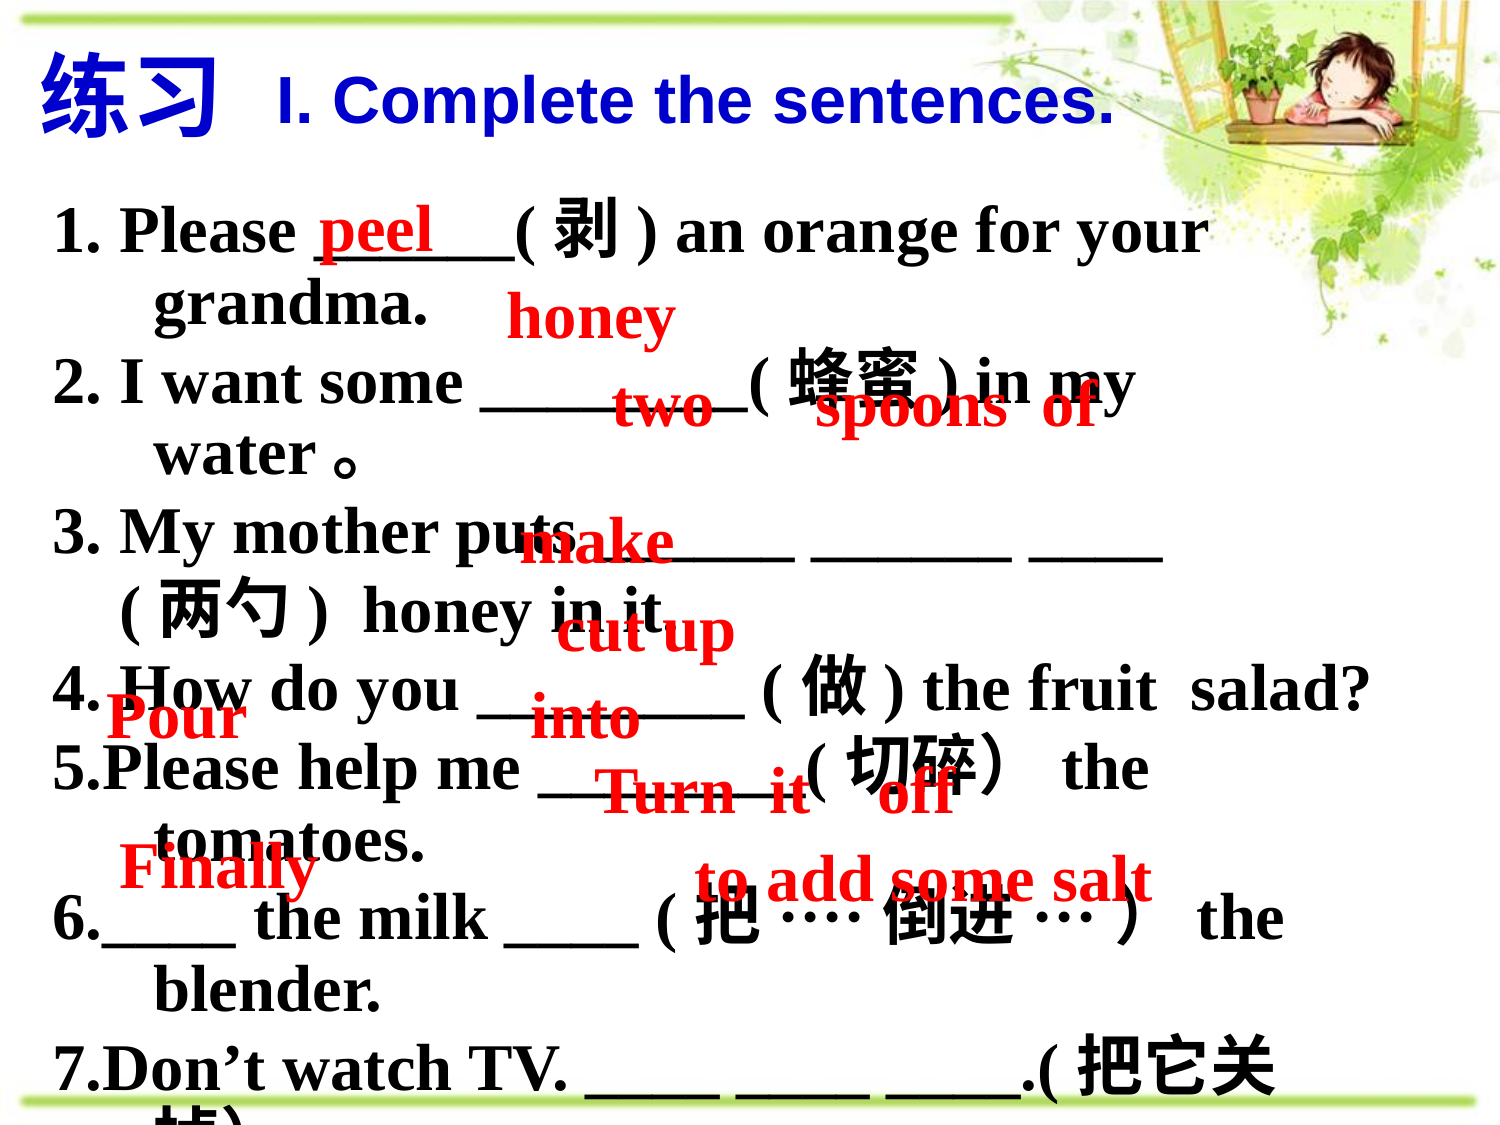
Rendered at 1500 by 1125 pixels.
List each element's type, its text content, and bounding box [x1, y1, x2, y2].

text_box I. Complete the sentences. [262, 49, 1133, 145]
title 练习 [24, 0, 300, 188]
text_box Finally [99, 812, 363, 912]
text_box Pour into [87, 662, 700, 762]
text_box cut up [537, 574, 774, 675]
list 1. Please ______(剥) an orange for your grandma. 2. I want some ________(蜂蜜) in my water。 3. My mother puts ______ ______ ____ (两勺) honey in it. 4. How do you ________ (做) the fruit salad? 5.Please help me ________(切碎）the tomatoes. 6.____ the milk ____ (把····倒进···）the blender. 7.Don’t watch TV. ____ ____ ____.(把它关掉） 8.______, don’t forget __ ___ ___ ____. 最后别忘记加一些盐。 [37, 187, 1408, 1044]
text_box peel [299, 174, 584, 275]
picture [0, 0, 1500, 1125]
text_box to add some salt [674, 824, 1188, 925]
text_box Turn it off [574, 737, 1025, 837]
text_box honey [487, 262, 756, 362]
text_box make [499, 487, 737, 587]
text_box two spoons of [574, 349, 1268, 450]
